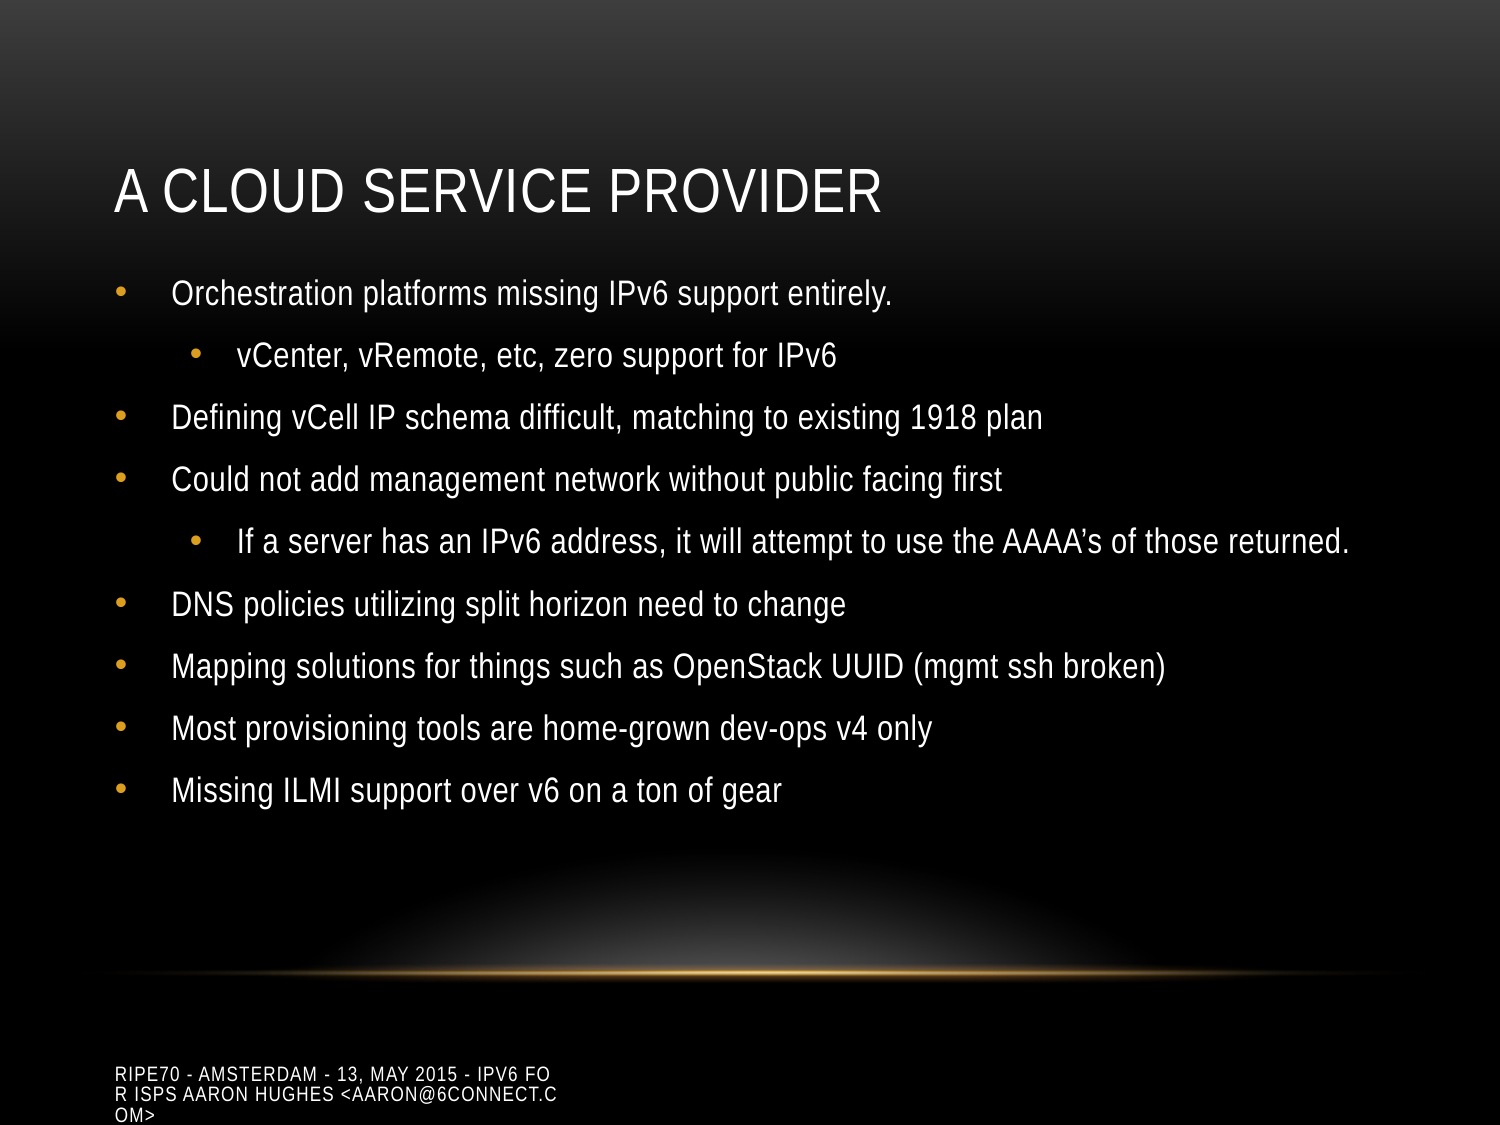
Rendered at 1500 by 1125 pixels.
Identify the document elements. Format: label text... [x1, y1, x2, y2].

picture [0, 0, 1500, 1125]
footer RIPE70 - Amsterdam - 13, May 2015 - IPv6 for ISPs Aaron Hughes <aaron@6connect.com> [99, 1042, 575, 1103]
title A cloud service provider [99, 45, 1400, 233]
list Orchestration platforms missing IPv6 support entirely. vCenter, vRemote, etc, zero support for IPv6 Defining vCell IP schema difficult, matching to existing 1918 plan Could not add management network without public facing first If a server has an IPv6 address, it will attempt to use the AAAA’s of those returned. DNS policies utilizing split horizon need to change Mapping solutions for things such as OpenStack UUID (mgmt ssh broken) Most provisioning tools are home-grown dev-ops v4 only Missing ILMI support over v6 on a ton of gear [99, 262, 1400, 938]
